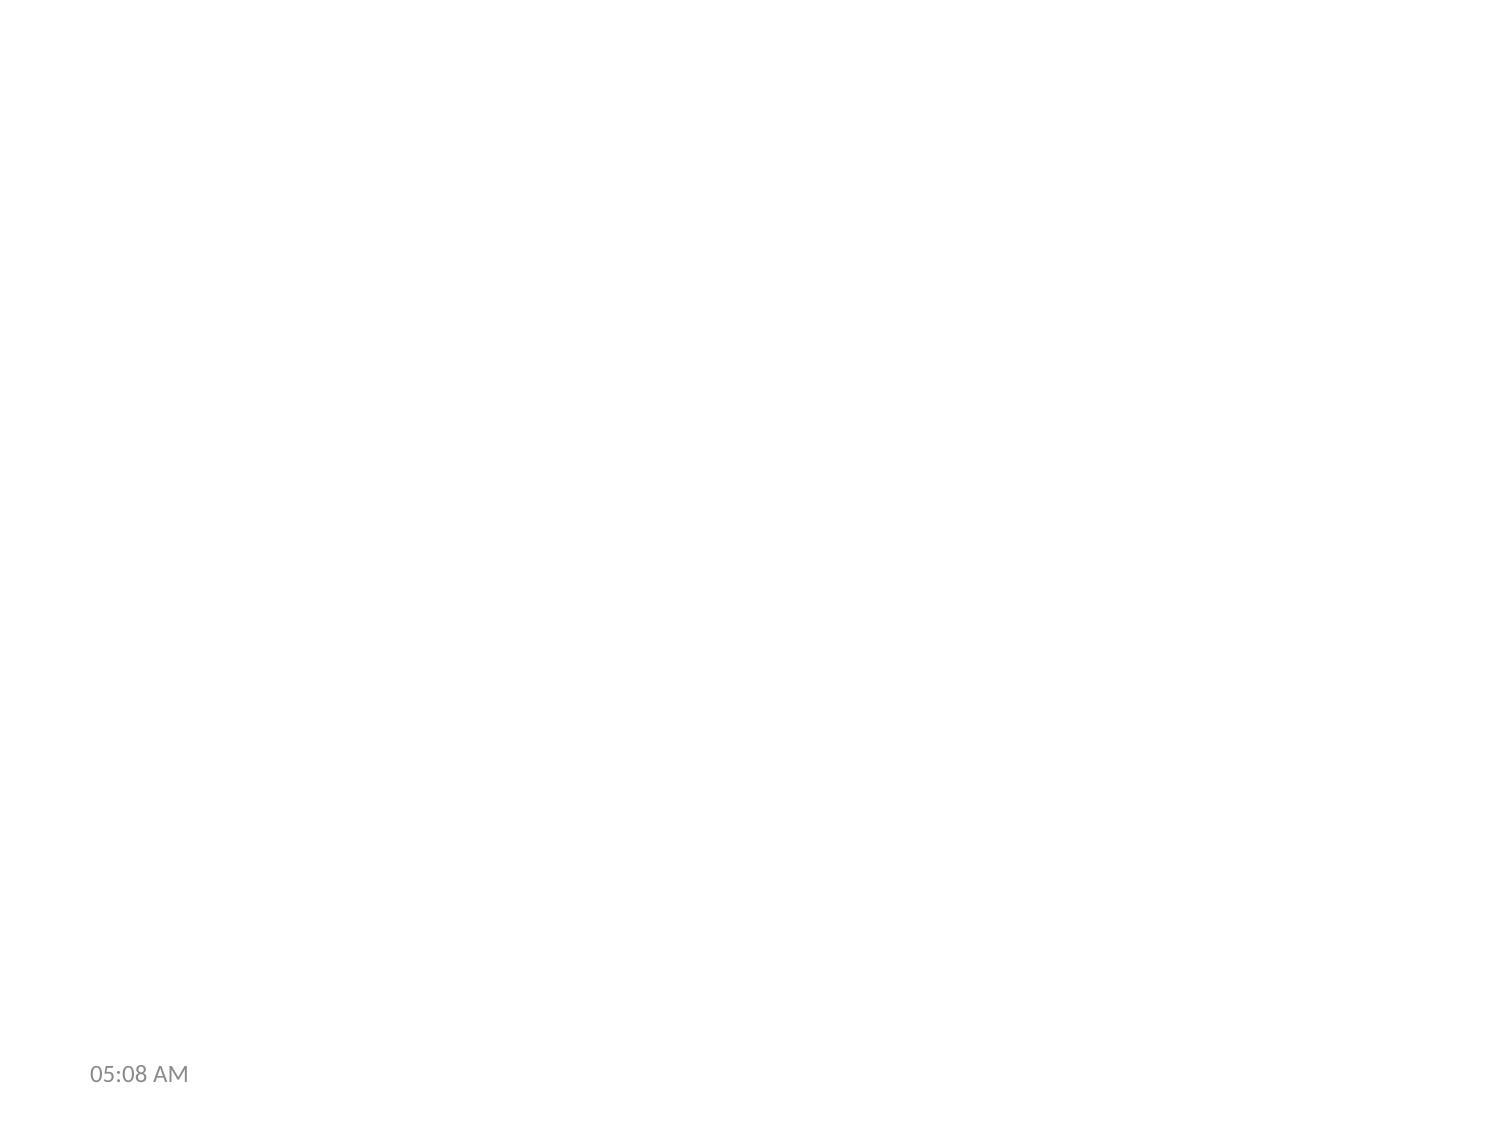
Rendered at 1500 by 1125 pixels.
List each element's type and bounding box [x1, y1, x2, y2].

slide_number [75, 1042, 425, 1103]
